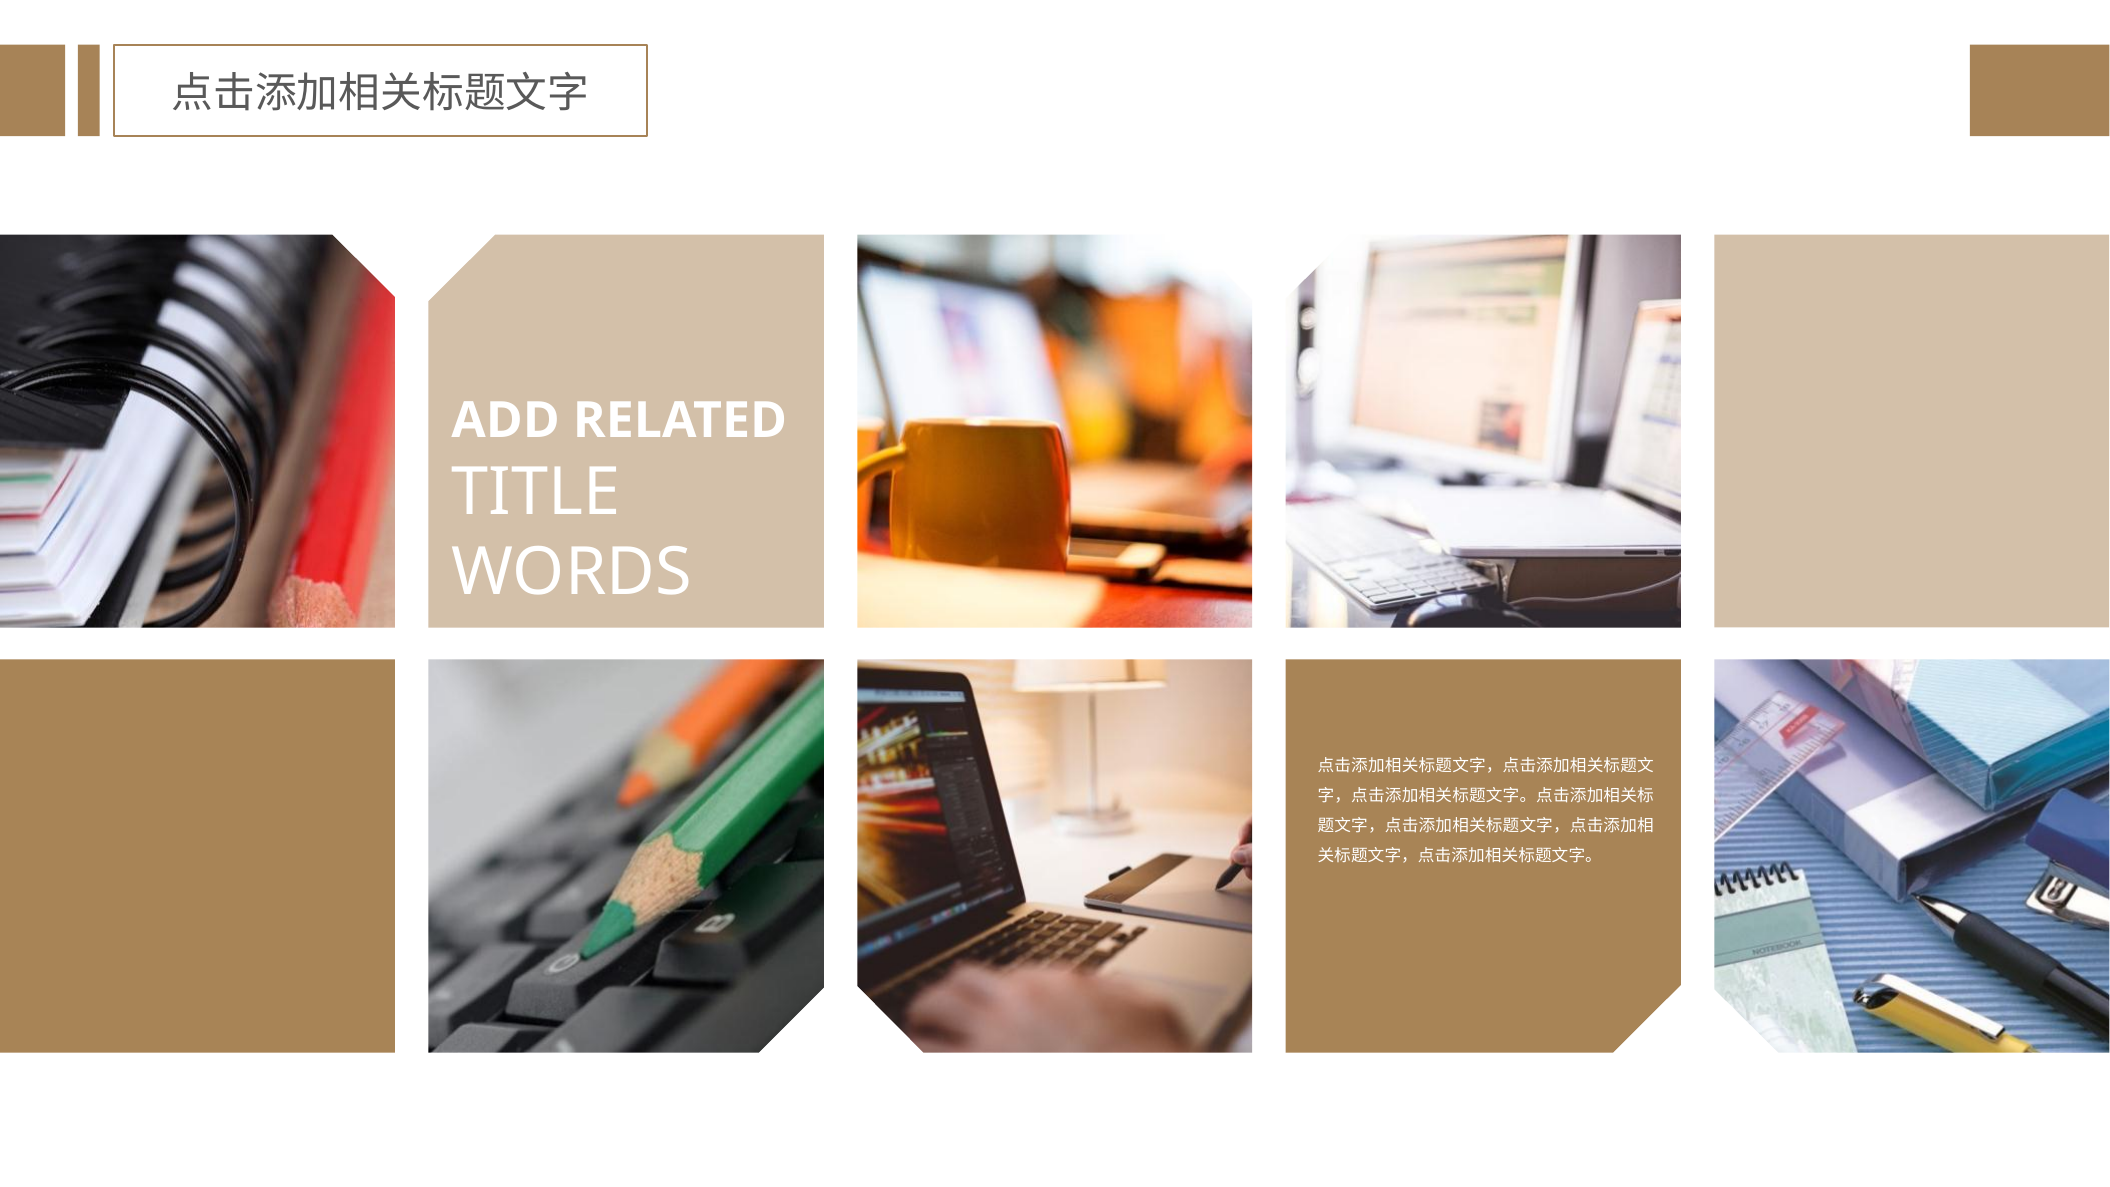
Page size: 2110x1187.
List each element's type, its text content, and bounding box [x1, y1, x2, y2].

text_box [428, 234, 824, 628]
text_box [428, 659, 824, 1053]
text_box [0, 234, 395, 628]
text_box [1714, 659, 2110, 1053]
text_box [857, 659, 1253, 1053]
text_box [0, 659, 395, 1053]
text_box [1285, 659, 1681, 1053]
text_box ADD RELATED TITLE WORDS [436, 380, 824, 616]
text_box [857, 234, 1253, 628]
text_box [1714, 234, 2110, 628]
text_box 点击添加相关标题文字 [135, 44, 625, 137]
text_box [1285, 234, 1681, 628]
text_box 点击添加相关标题文字，点击添加相关标题文字，点击添加相关标题文字。点击添加相关标题文字，点击添加相关标题文字，点击添加相关标题文字，点击添加相关标题文字。 [1302, 737, 1669, 873]
